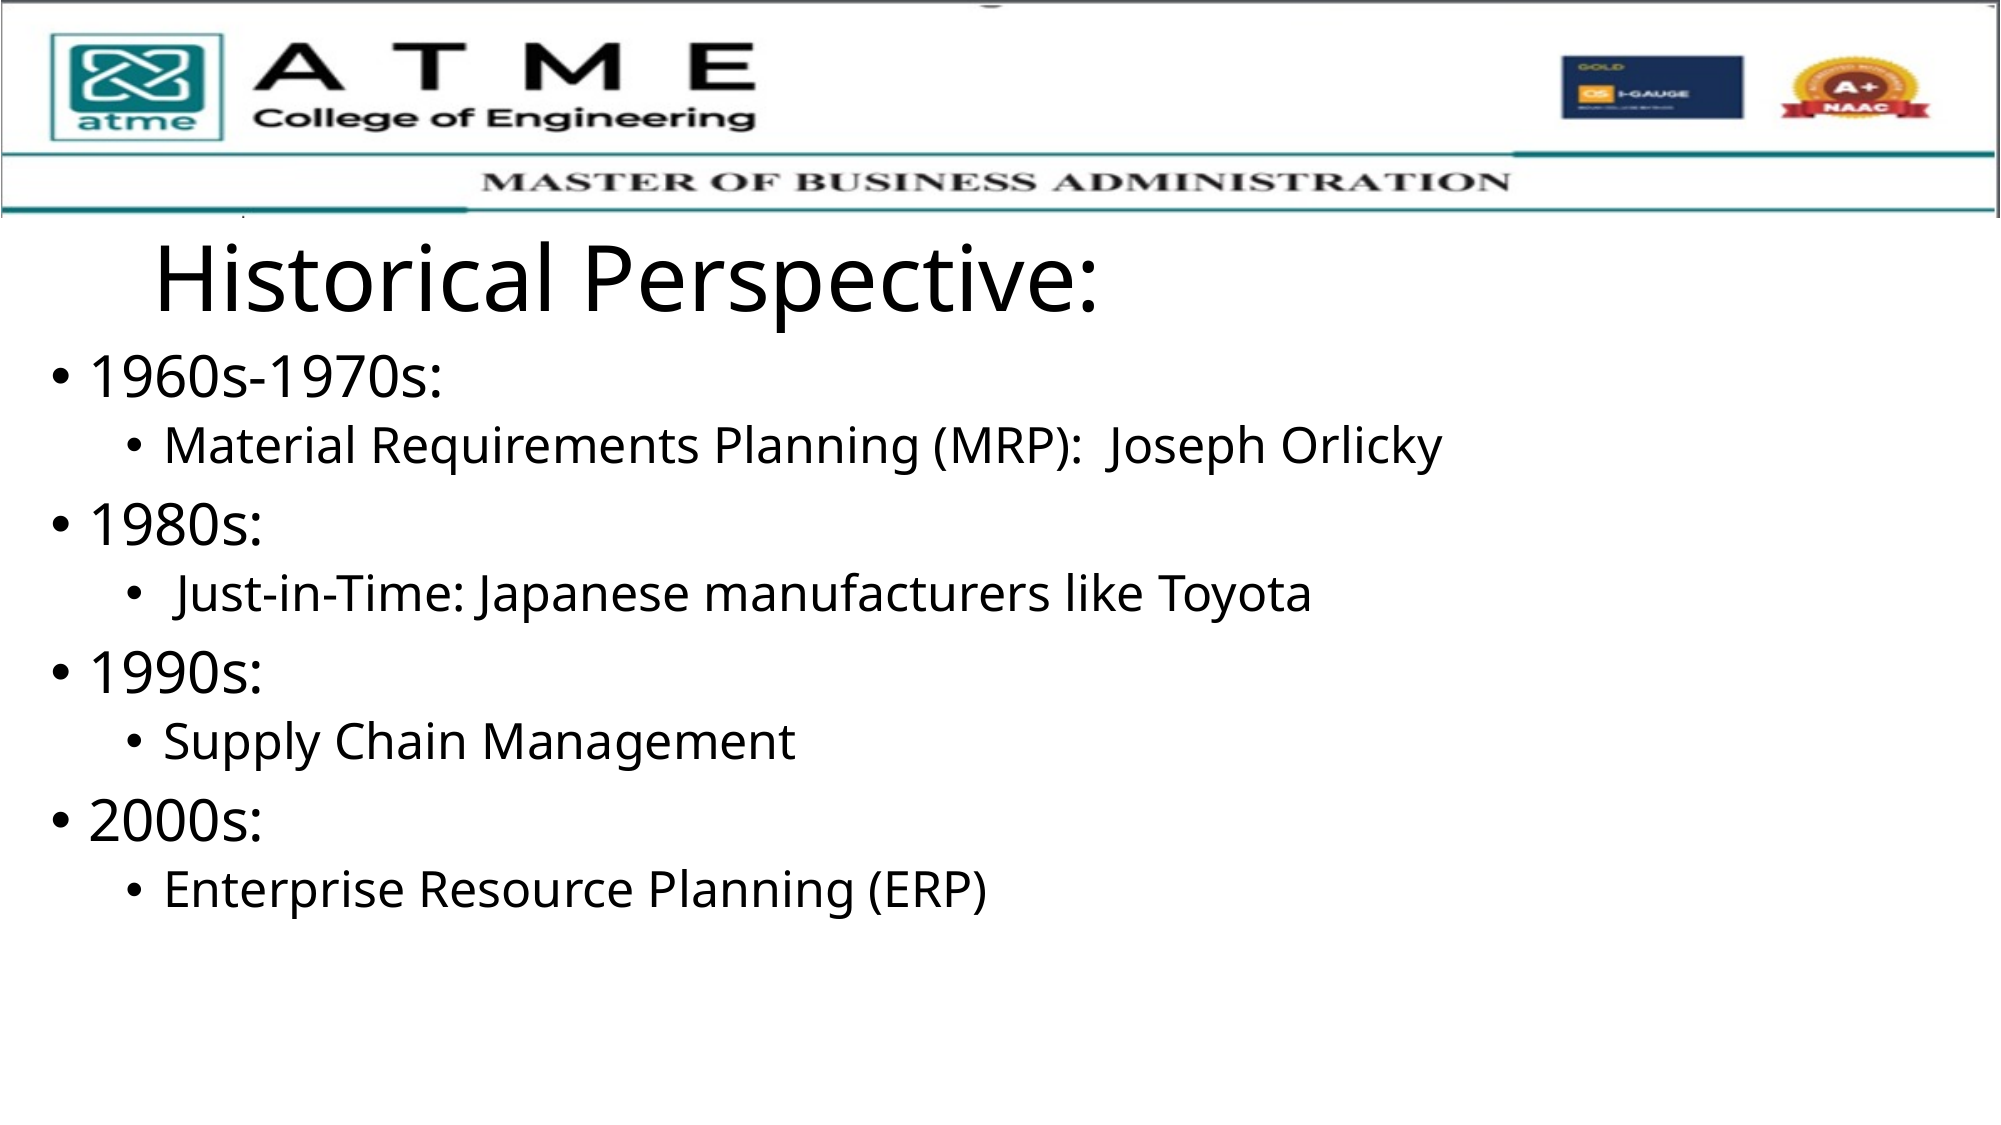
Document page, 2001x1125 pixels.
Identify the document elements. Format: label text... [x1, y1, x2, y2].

list 1960s-1970s: Material Requirements Planning (MRP): Joseph Orlicky 1980s: Just-in-Time: Japanese manufacturers like Toyota 1990s: Supply Chain Management 2000s: Enterprise Resource Planning (ERP) [35, 339, 1962, 1084]
picture [1, 0, 2000, 218]
title Historical Perspective: [137, 224, 1863, 339]
